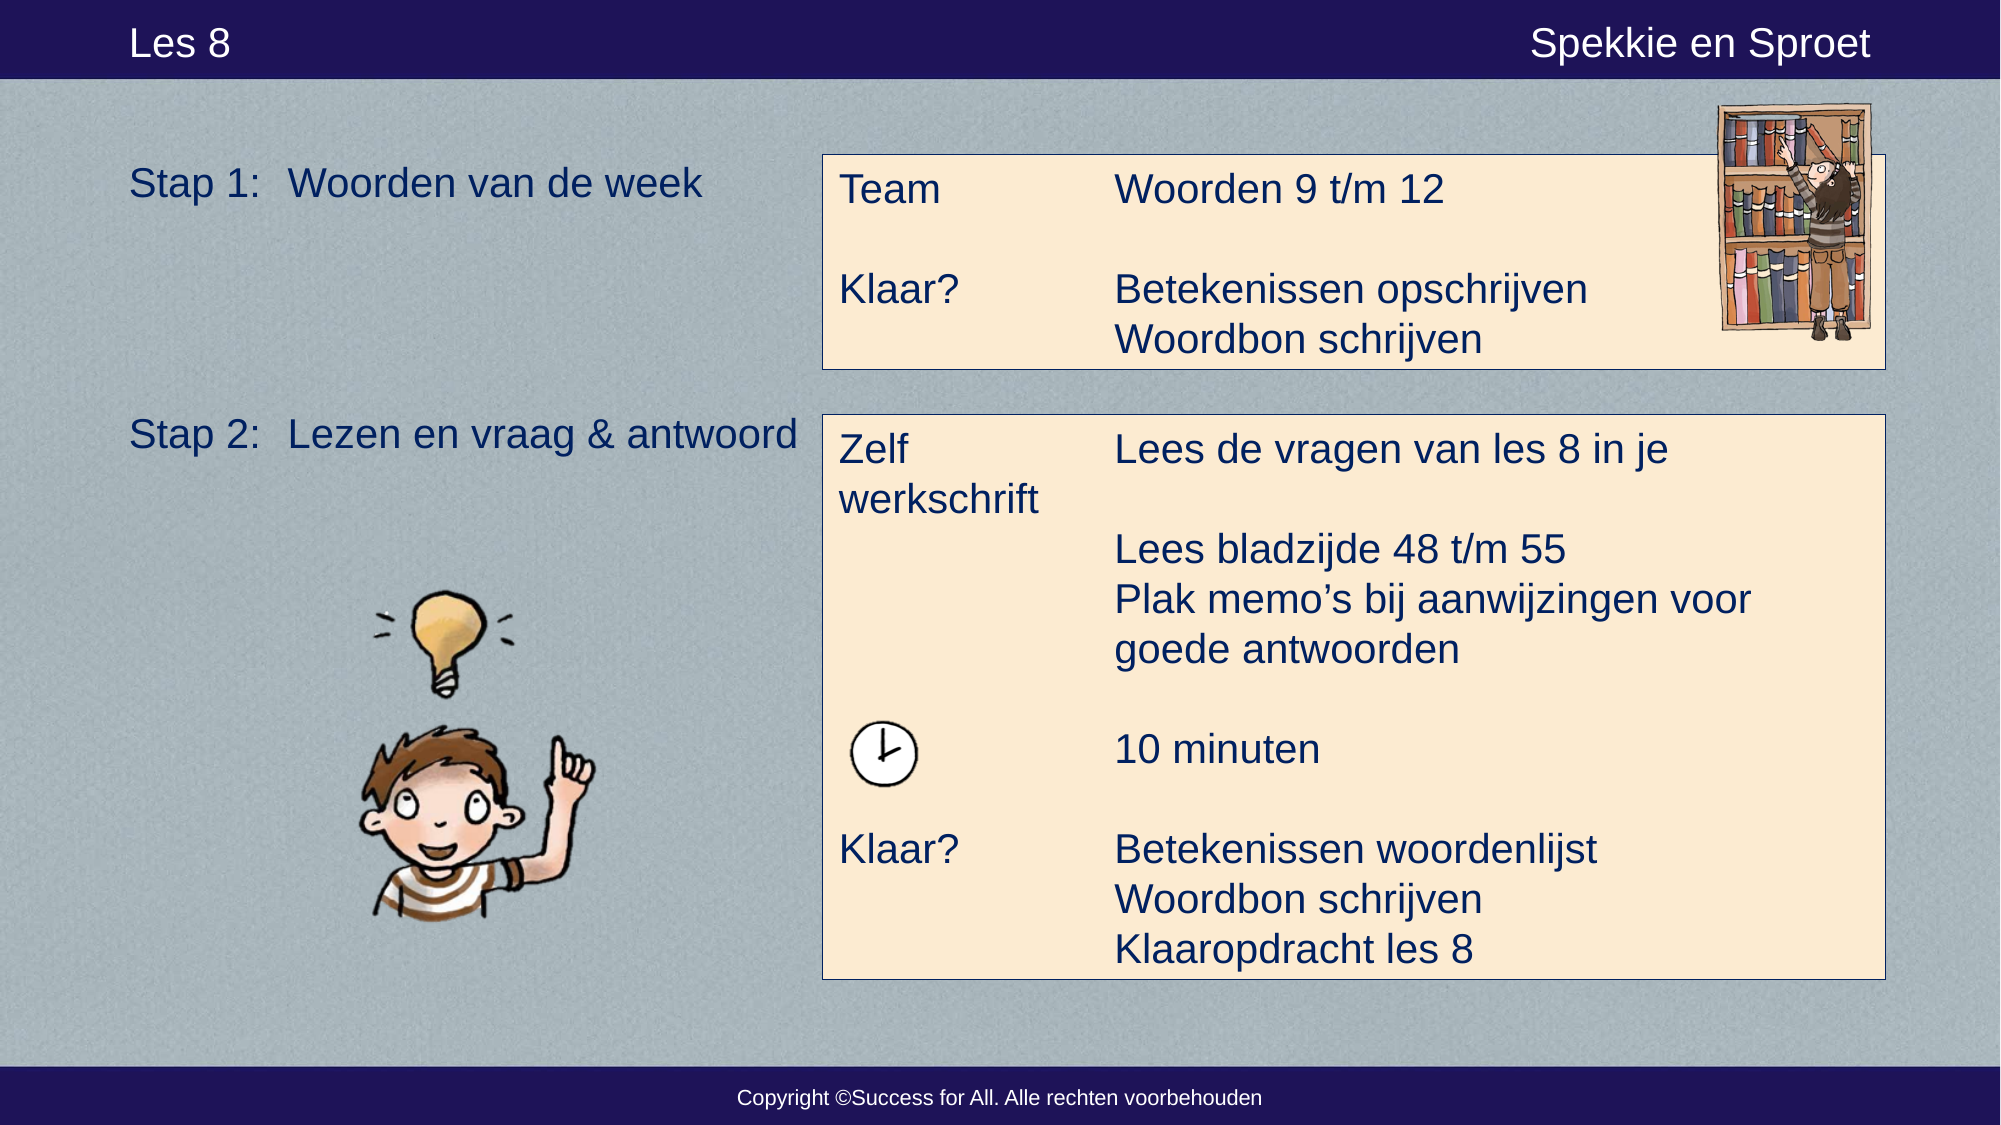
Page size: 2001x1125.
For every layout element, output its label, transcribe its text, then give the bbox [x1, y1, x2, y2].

text_box Spekkie en Sproet [999, 8, 1886, 73]
text_box Stap 1: Woorden van de week Stap 2: Lezen en vraag & antwoord [114, 148, 907, 464]
text_box Copyright ©Success for All. Alle rechten voorbehouden [0, 1076, 2000, 1125]
picture [0, 0, 2001, 1125]
text_box Team Woorden 9 t/m 12 Klaar? Betekenissen opschrijven Woordbon schrijven [822, 154, 1886, 370]
text_box Les 8 [114, 8, 354, 73]
text_box Zelf Lees de vragen van les 8 in je werkschrift Lees bladzijde 48 t/m 55 Plak memo’s bij aanwijzingen voor goede antwoorden 10 minuten Klaar? Betekenissen woordenlijst Woordbon schrijven Klaaropdracht les 8 [822, 414, 1886, 980]
